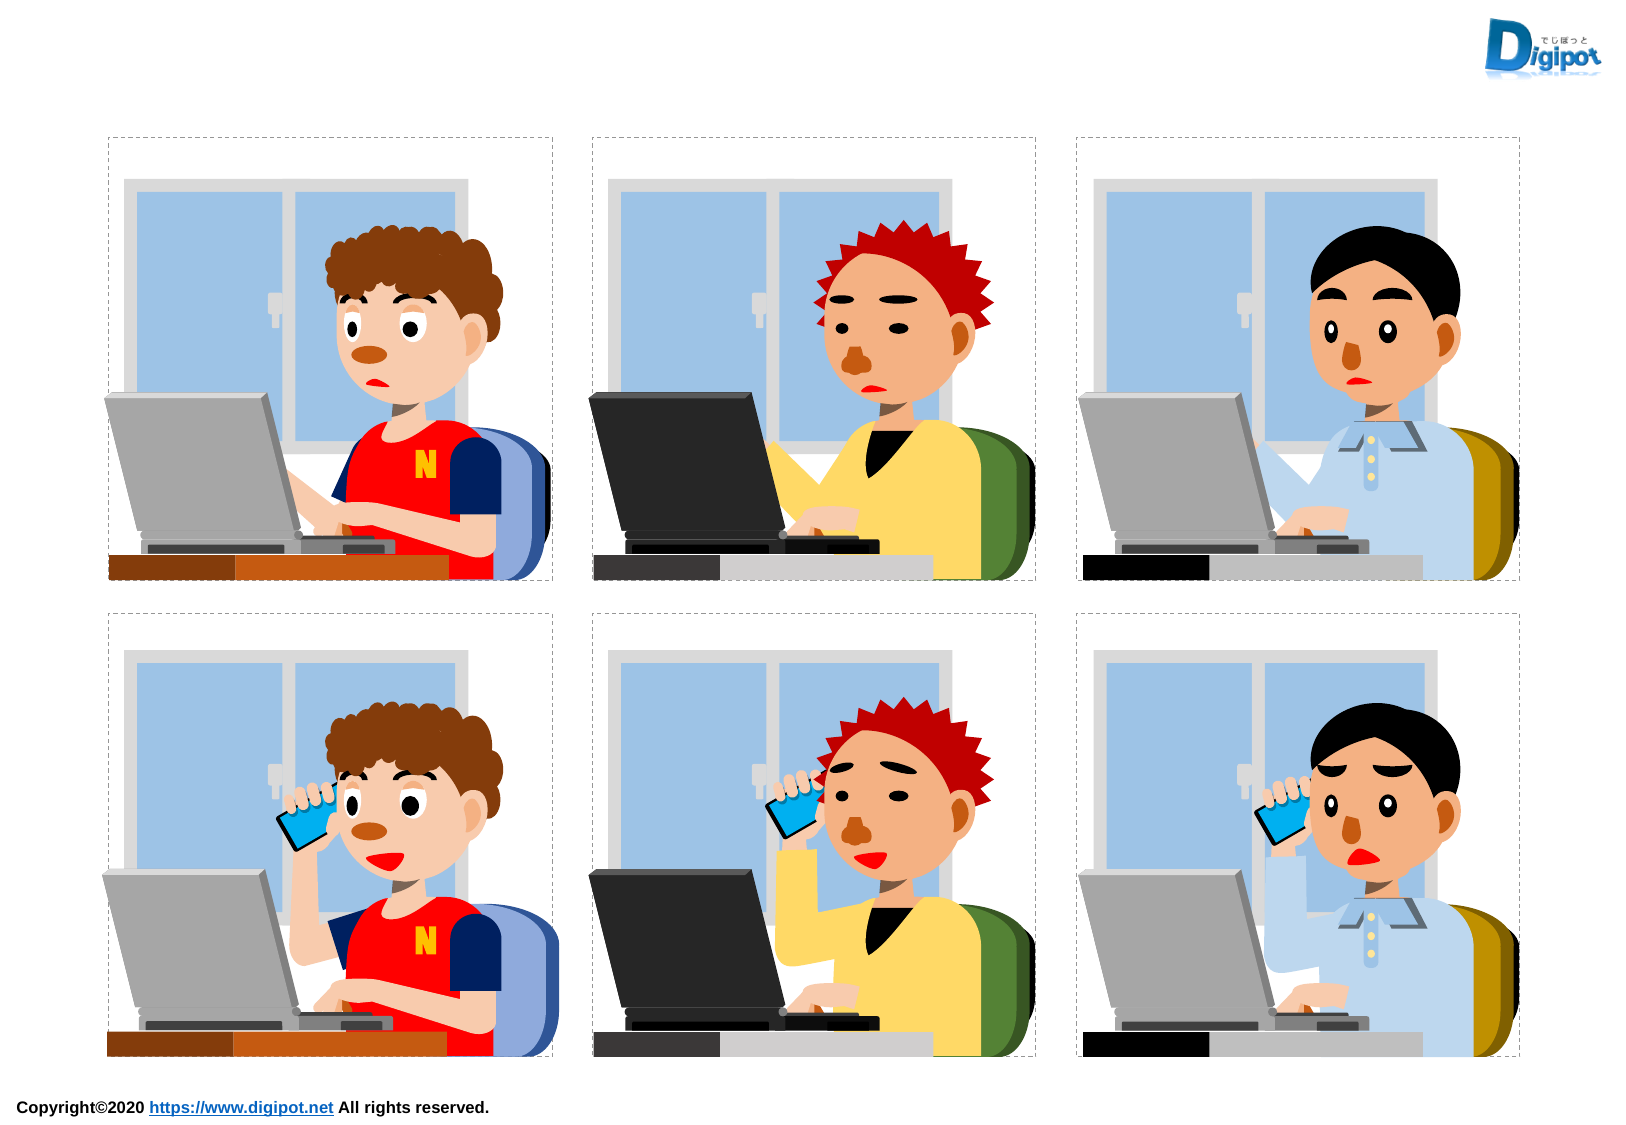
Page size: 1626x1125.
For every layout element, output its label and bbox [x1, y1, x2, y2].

text_box [1078, 178, 1520, 581]
text_box [1078, 650, 1520, 1058]
text_box [101, 650, 560, 1057]
text_box [588, 650, 1036, 1058]
text_box [588, 178, 1036, 581]
text_box [104, 178, 551, 581]
picture [1485, 18, 1602, 82]
